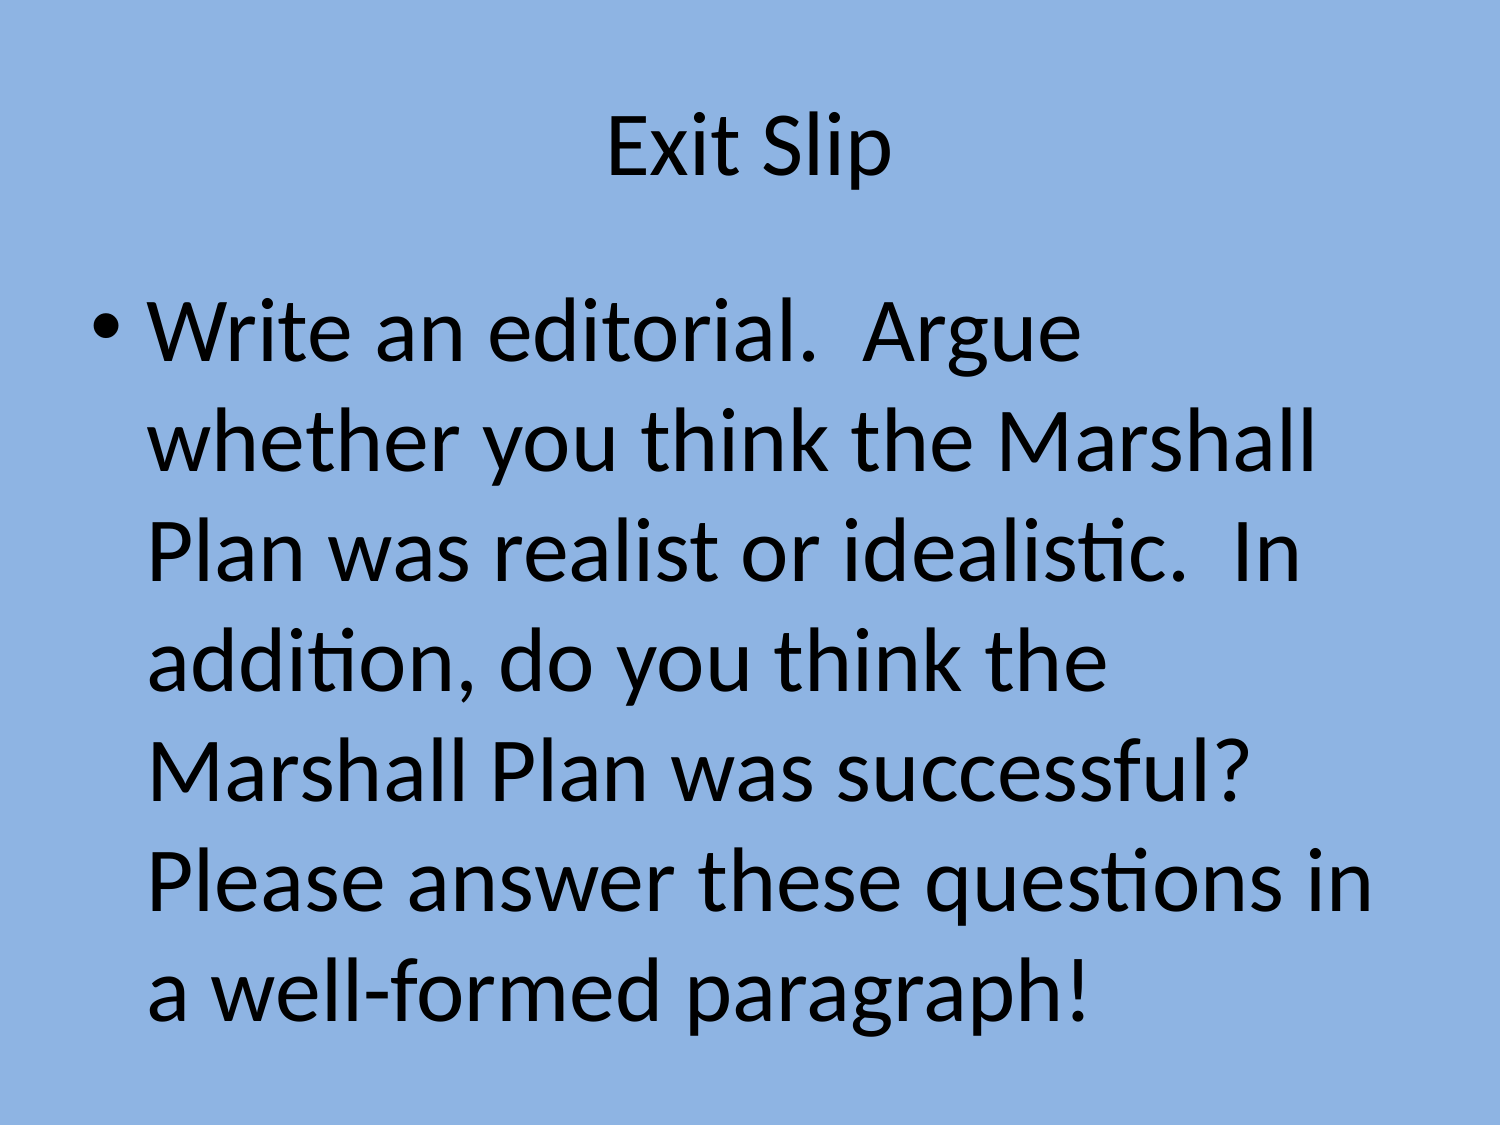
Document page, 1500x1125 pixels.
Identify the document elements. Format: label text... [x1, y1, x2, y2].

list Write an editorial. Argue whether you think the Marshall Plan was realist or idealistic. In addition, do you think the Marshall Plan was successful? Please answer these questions in a well-formed paragraph! [75, 262, 1425, 1005]
title Exit Slip [75, 45, 1425, 233]
